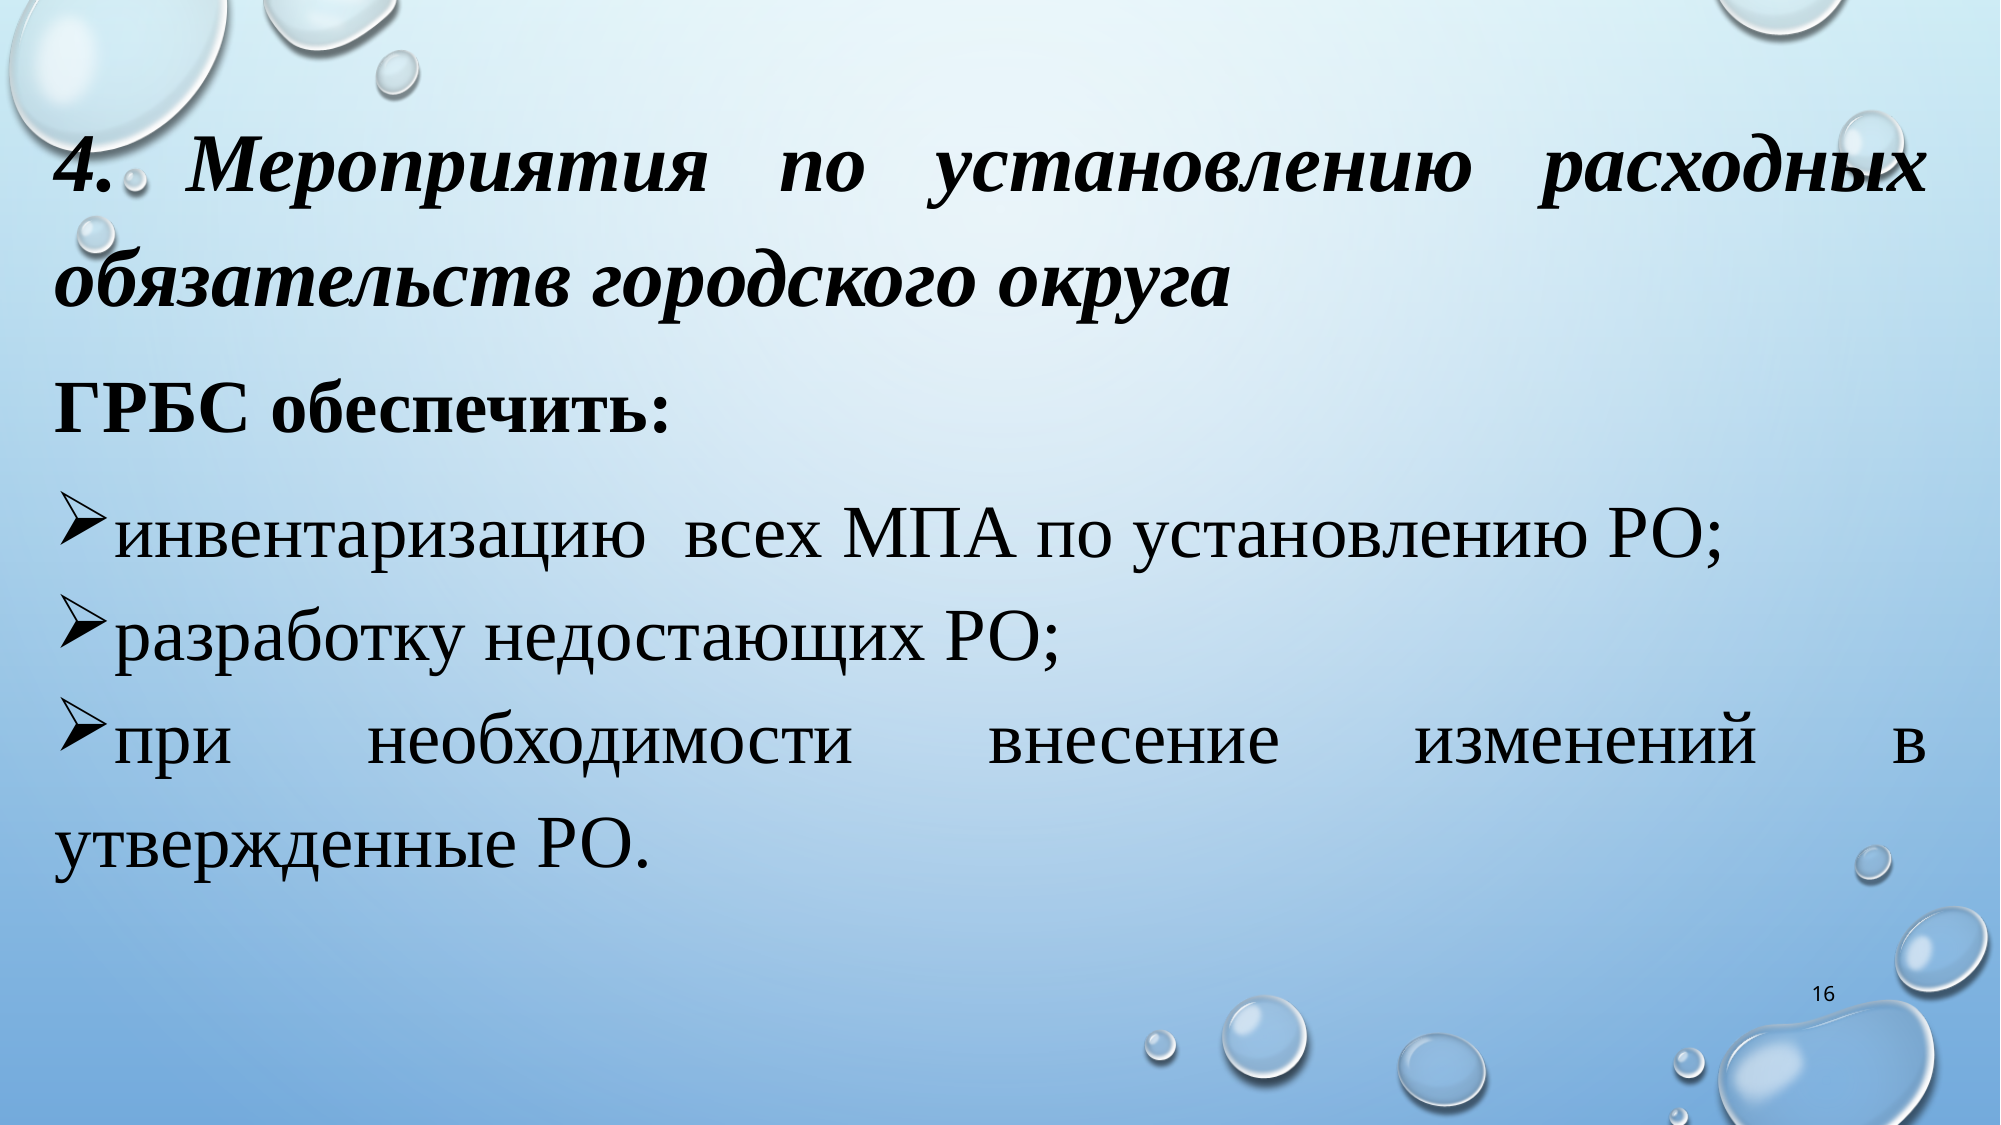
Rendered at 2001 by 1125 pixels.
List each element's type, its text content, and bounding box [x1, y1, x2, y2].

text_box 4. Мероприятия по установлению расходных обязательств городского округа ГРБС обеспечить: инвентаризацию всех МПА по установлению РО; разработку недостающих РО; при необходимости внесение изменений в утвержденные РО. [40, 86, 1946, 994]
slide_number 16 [1724, 965, 1851, 1025]
picture [0, 0, 2000, 1125]
